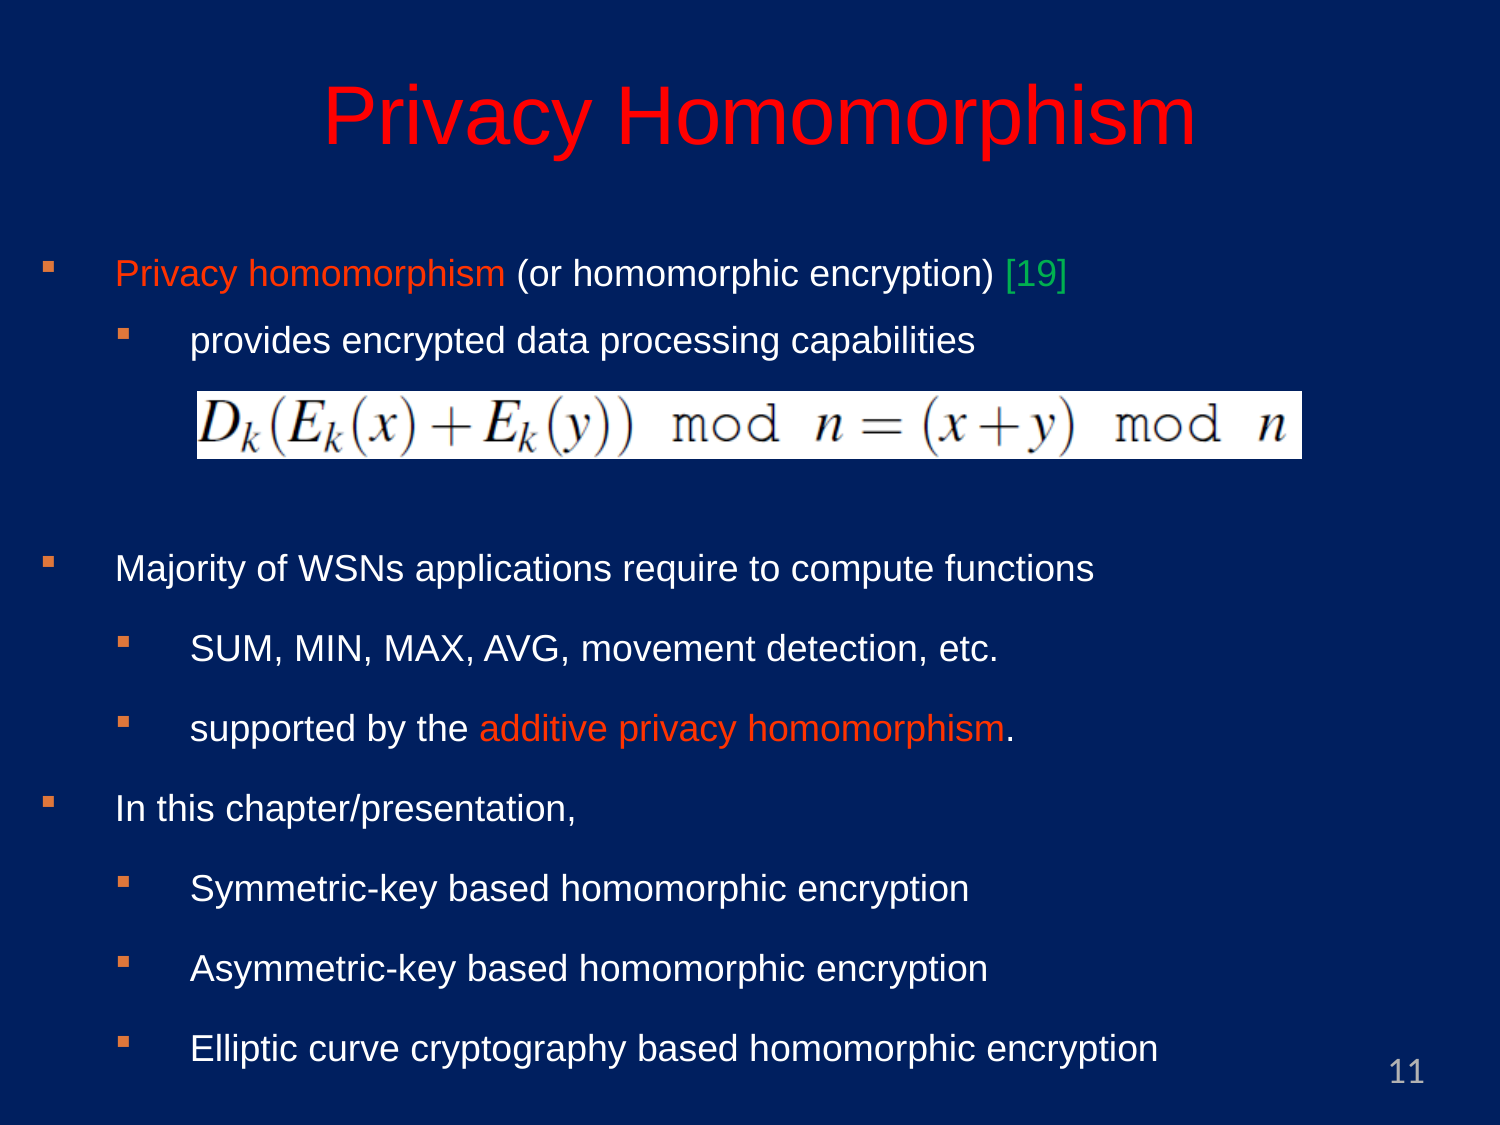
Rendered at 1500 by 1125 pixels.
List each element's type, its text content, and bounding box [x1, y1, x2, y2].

picture [197, 390, 1302, 459]
text_box Privacy homomorphism (or homomorphic encryption) [19] provides encrypted data processing capabilities Majority of WSNs applications require to compute functions SUM, MIN, MAX, AVG, movement detection, etc. supported by the additive privacy homomorphism. In this chapter/presentation, Symmetric-key based homomorphic encryption Asymmetric-key based homomorphic encryption Elliptic curve cryptography based homomorphic encryption [37, 226, 1350, 1069]
title Privacy Homomorphism [44, 36, 1456, 250]
slide_number 11 [1080, 1046, 1425, 1103]
